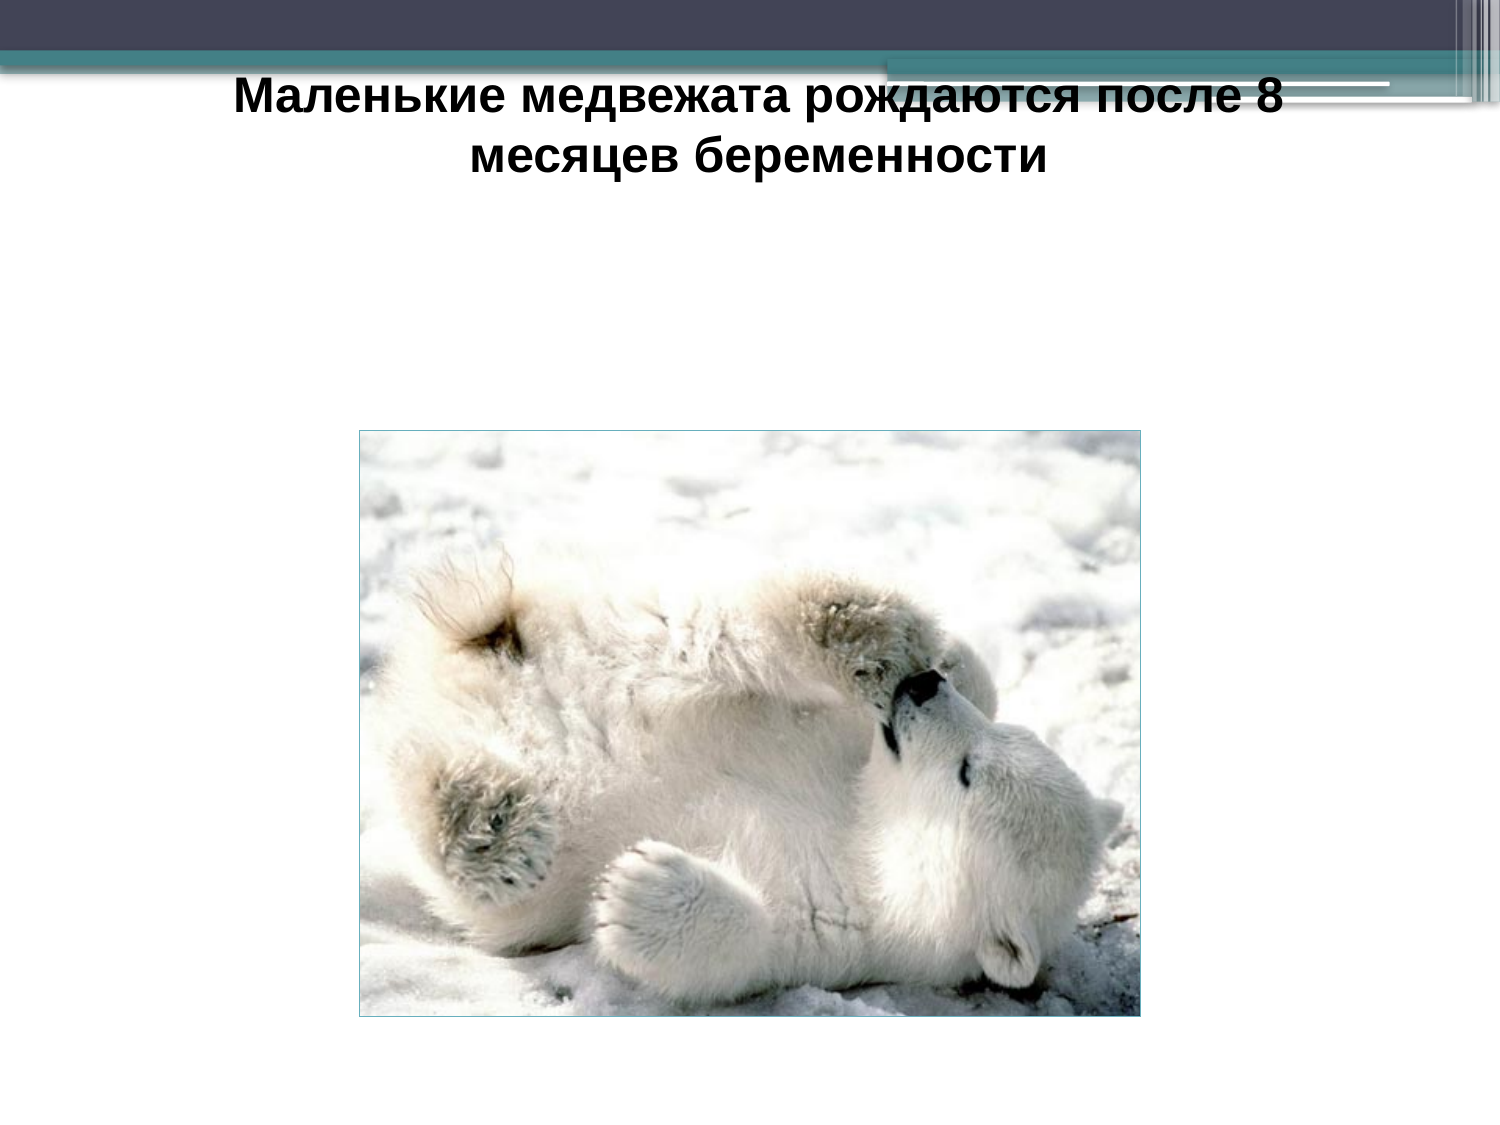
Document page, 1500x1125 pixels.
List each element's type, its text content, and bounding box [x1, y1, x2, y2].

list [359, 430, 1141, 1017]
text_box Маленькие медвежата рождаются после 8 месяцев беременности [123, 54, 1394, 190]
